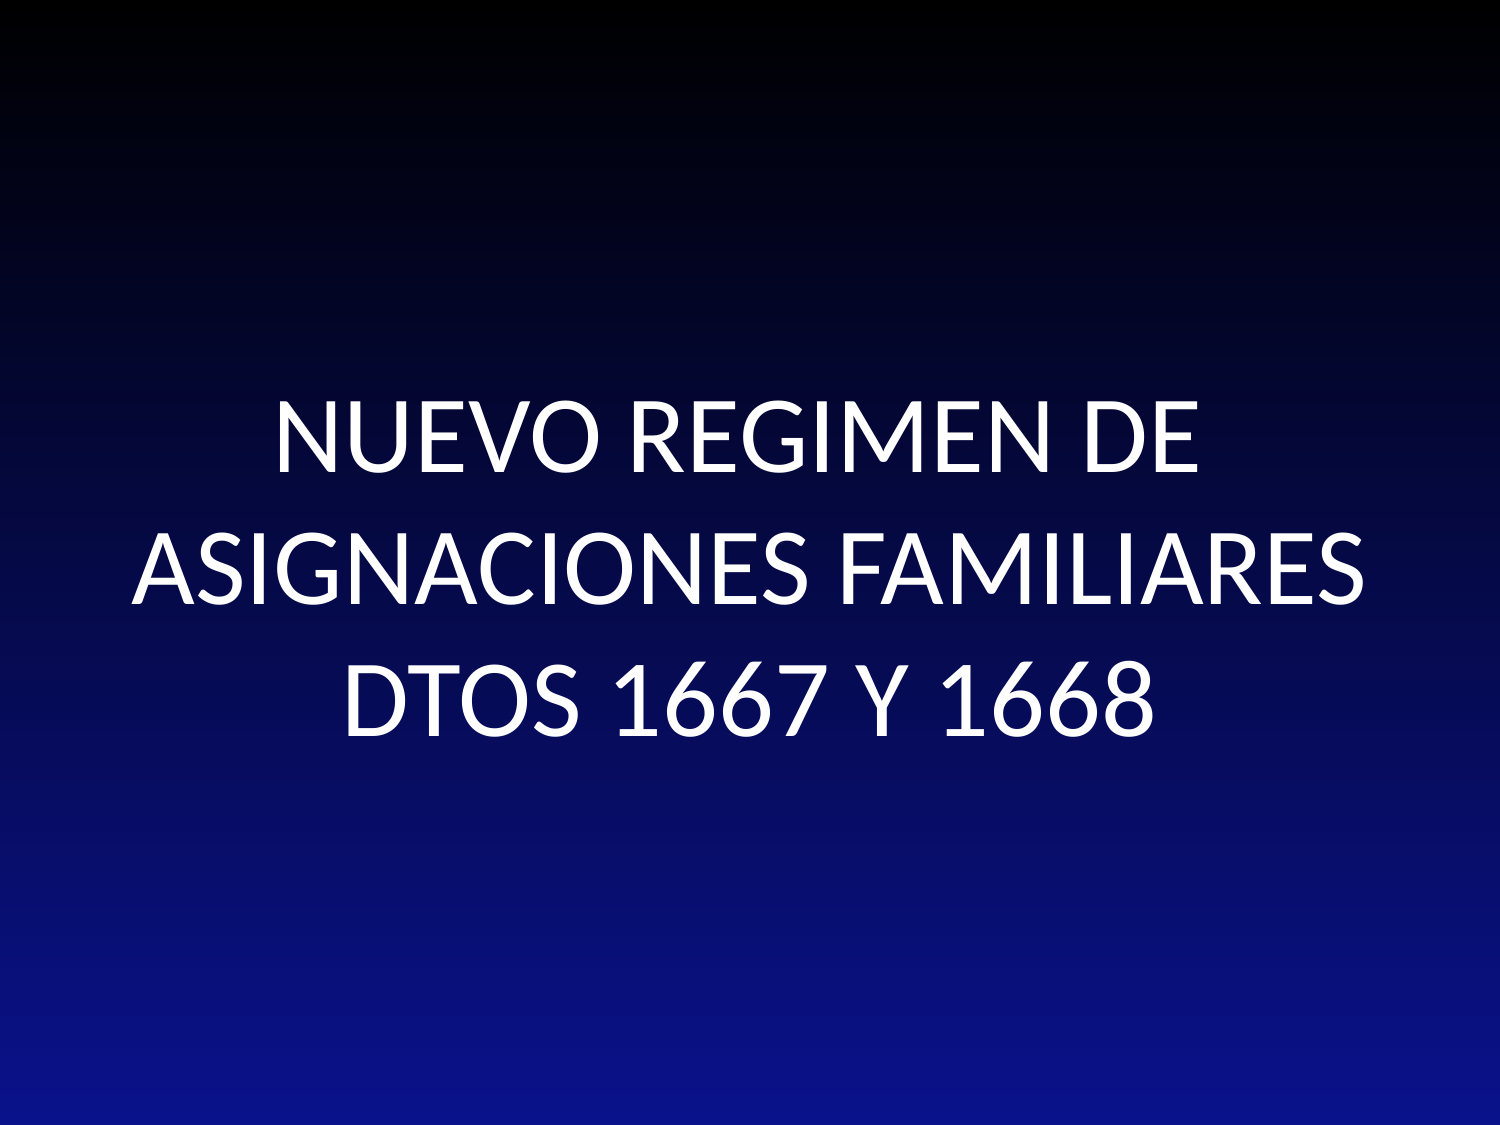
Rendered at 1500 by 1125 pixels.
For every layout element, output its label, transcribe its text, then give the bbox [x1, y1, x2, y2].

title NUEVO REGIMEN DE ASIGNACIONES FAMILIARES DTOS 1667 Y 1668 [112, 349, 1388, 859]
